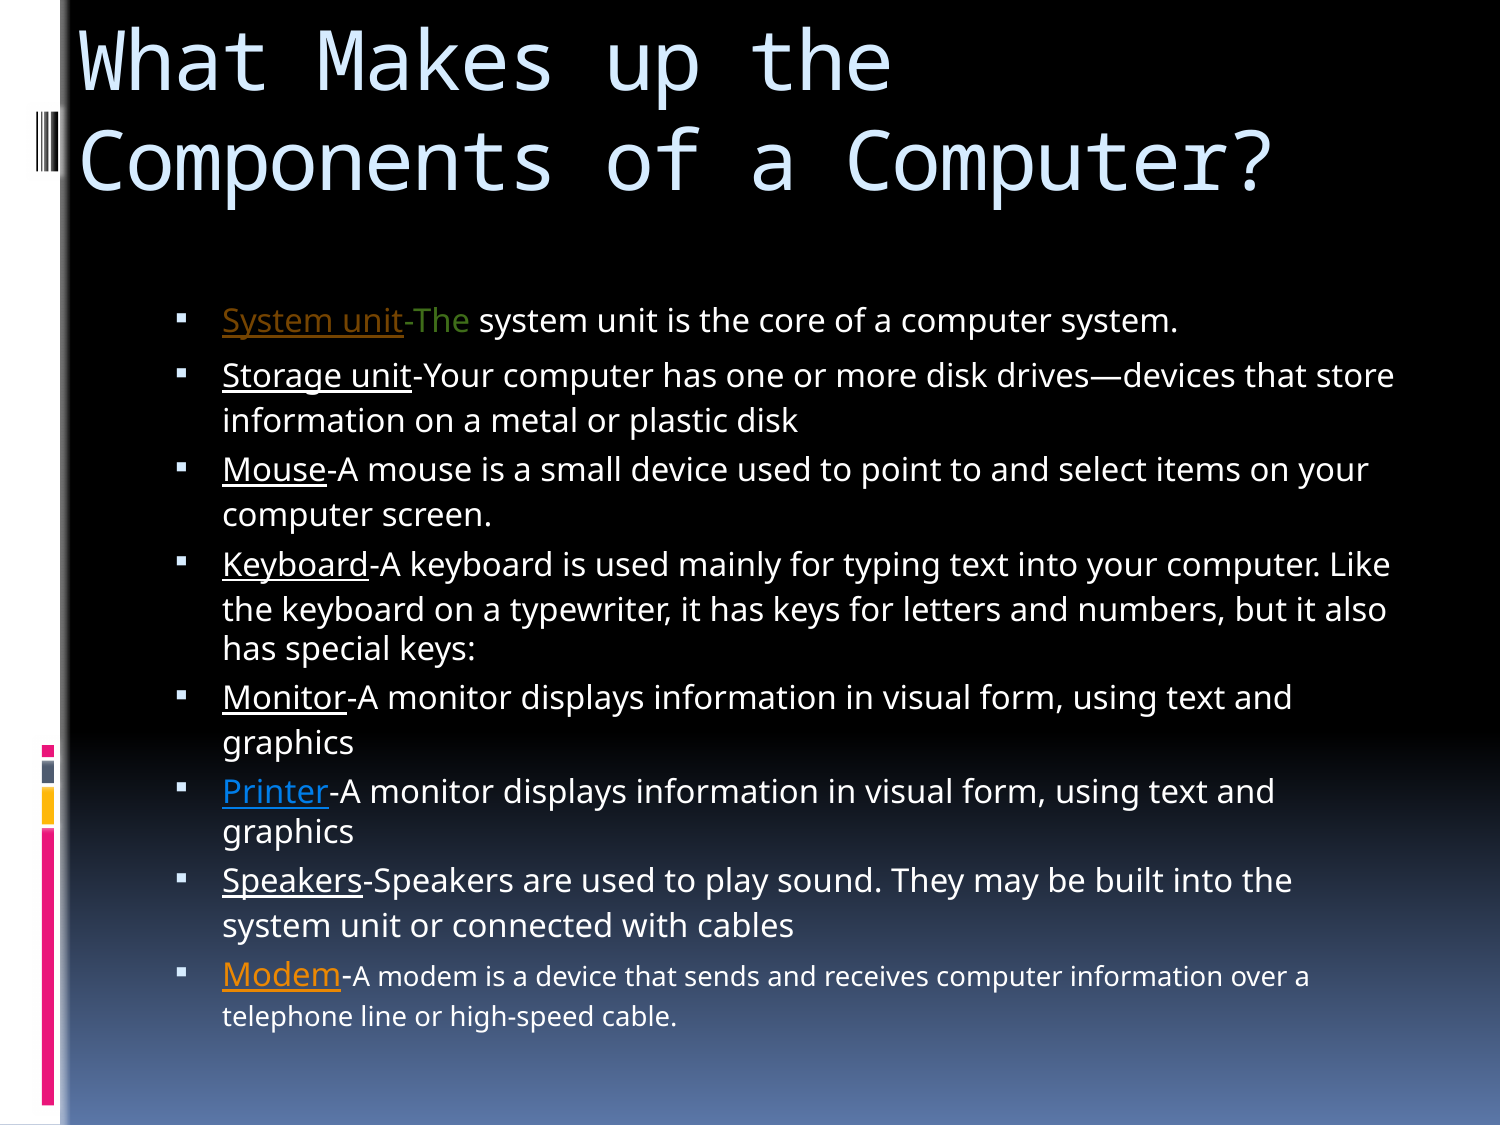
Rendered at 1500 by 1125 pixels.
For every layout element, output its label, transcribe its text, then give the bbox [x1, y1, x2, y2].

list System unit-The system unit is the core of a computer system. Storage unit-Your computer has one or more disk drives—devices that store information on a metal or plastic disk Mouse-A mouse is a small device used to point to and select items on your computer screen. Keyboard-A keyboard is used mainly for typing text into your computer. Like the keyboard on a typewriter, it has keys for letters and numbers, but it also has special keys: Monitor-A monitor displays information in visual form, using text and graphics Printer-A monitor displays information in visual form, using text and graphics Speakers-Speakers are used to play sound. They may be built into the system unit or connected with cables Modem-A modem is a device that sends and receives computer information over a telephone line or high-speed cable. [150, 292, 1425, 1043]
title What Makes up the Components of a Computer? [62, 0, 1425, 233]
